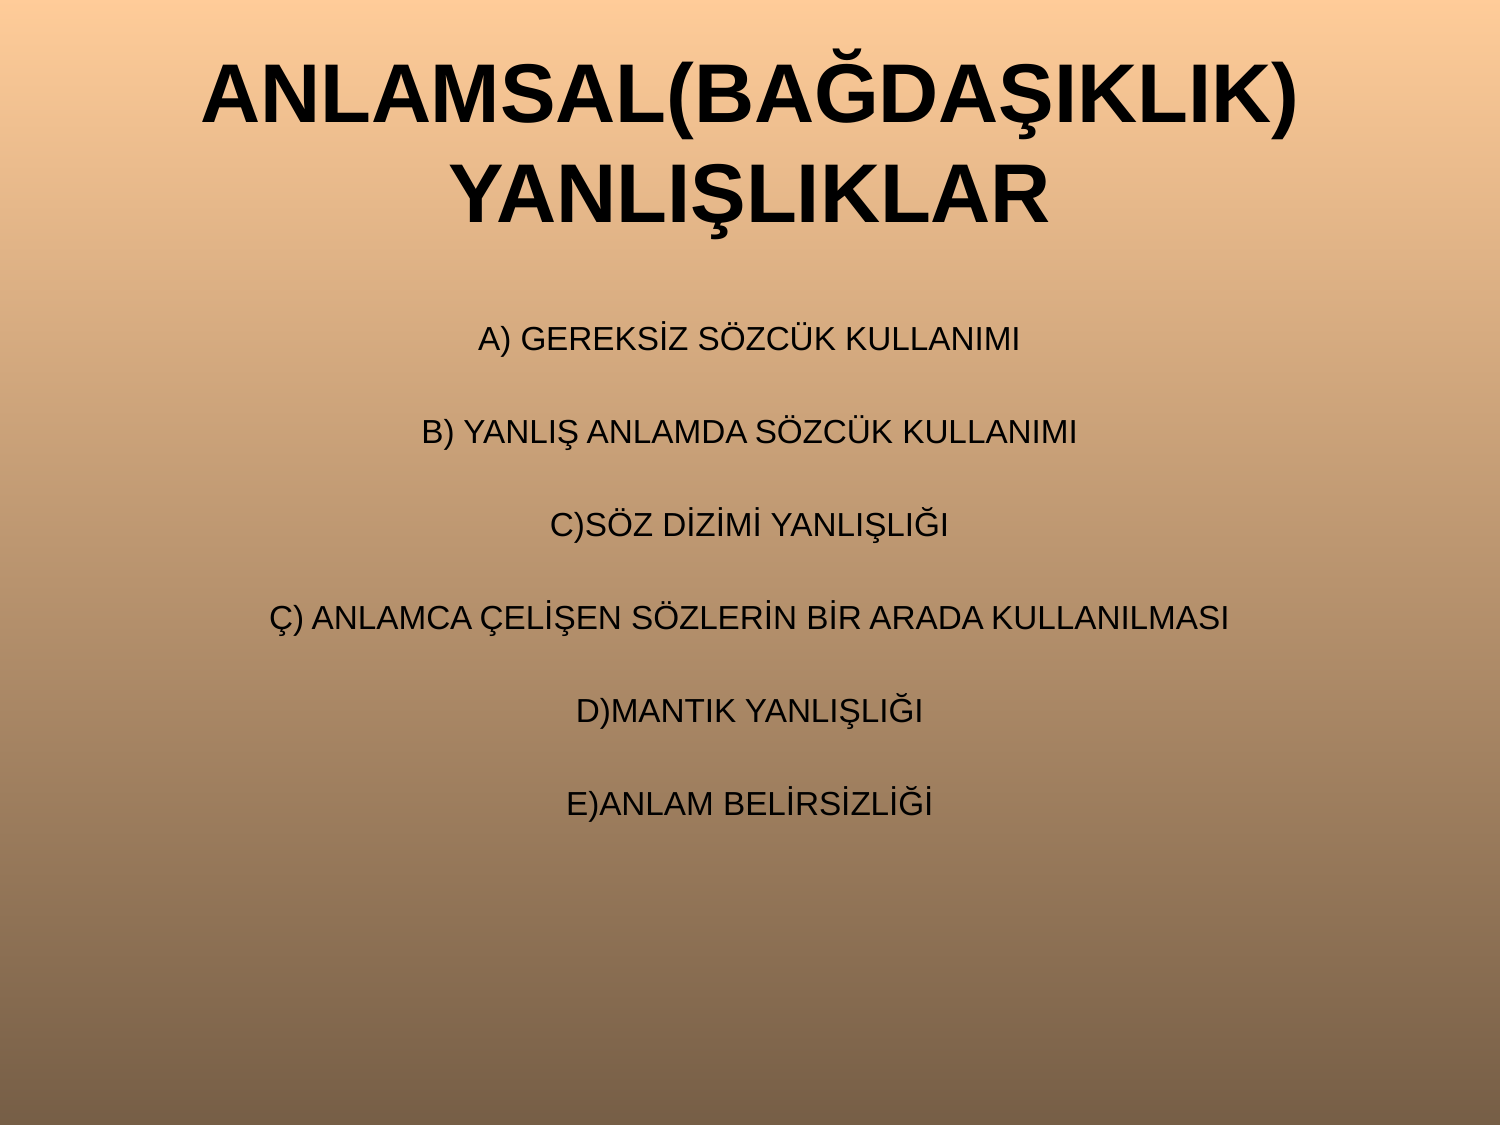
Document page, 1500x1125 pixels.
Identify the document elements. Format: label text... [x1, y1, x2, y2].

list A) GEREKSİZ SÖZCÜK KULLANIMI B) YANLIŞ ANLAMDA SÖZCÜK KULLANIMI C)SÖZ DİZİMİ YANLIŞLIĞI Ç) ANLAMCA ÇELİŞEN SÖZLERİN BİR ARADA KULLANILMASI D)MANTIK YANLIŞLIĞI E)ANLAM BELİRSİZLİĞİ [74, 262, 1426, 1006]
title ANLAMSAL(BAĞDAŞIKLIK) YANLIŞLIKLAR [74, 44, 1426, 233]
